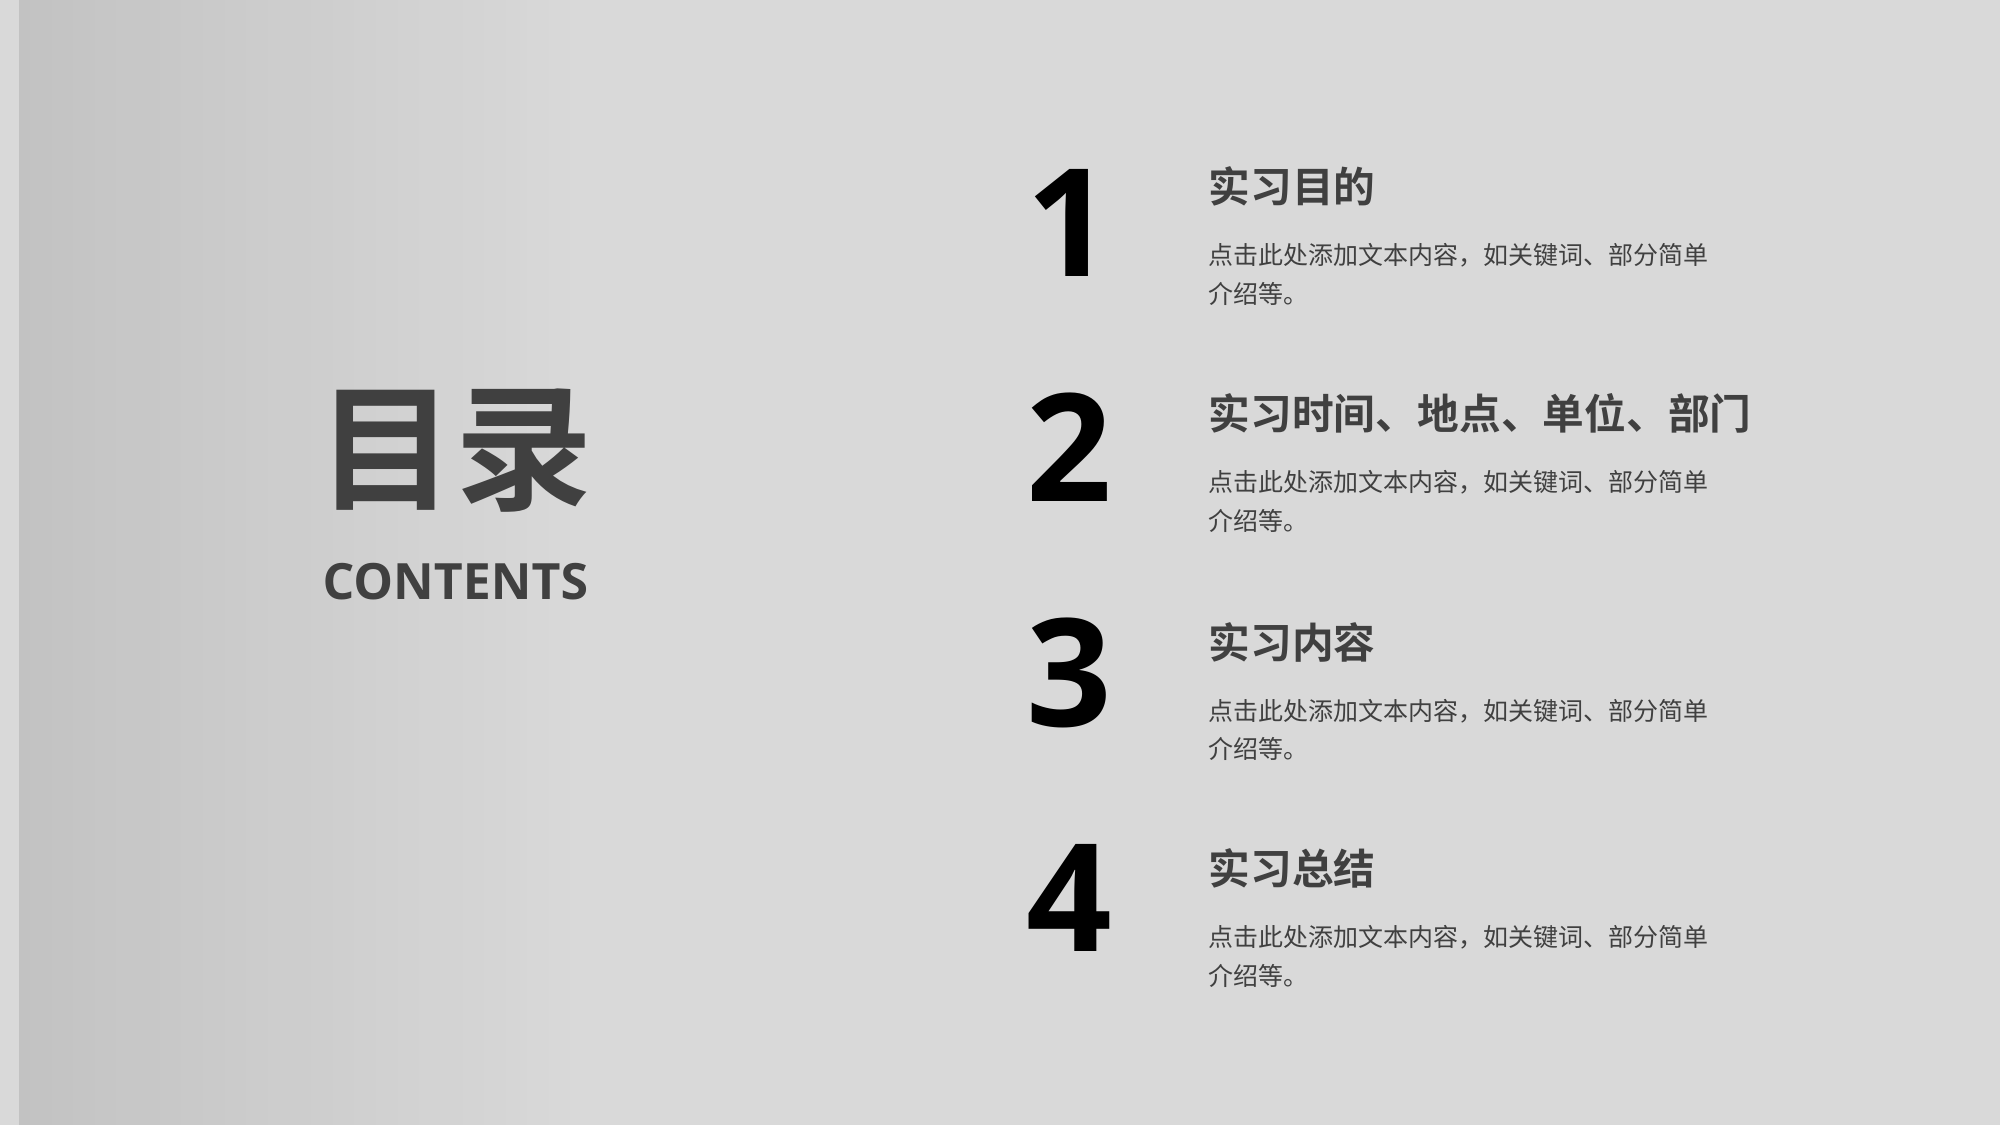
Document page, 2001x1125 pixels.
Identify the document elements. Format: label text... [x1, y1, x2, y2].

list 目录 [279, 361, 632, 548]
list 4 [999, 817, 1139, 989]
list 1 [999, 141, 1139, 313]
list CONTENTS [279, 548, 632, 628]
list 点击此处添加文本内容，如关键词、部分简单介绍等。 [1193, 678, 1749, 743]
list 实习总结 [1193, 837, 1749, 905]
list 3 [999, 592, 1139, 764]
list 点击此处添加文本内容，如关键词、部分简单介绍等。 [1193, 905, 1749, 970]
list 点击此处添加文本内容，如关键词、部分简单介绍等。 [1193, 450, 1749, 515]
list 实习内容 [1193, 610, 1749, 678]
list 实习时间、地点、单位、部门 [1193, 381, 1791, 451]
list 点击此处添加文本内容，如关键词、部分简单介绍等。 [1193, 223, 1749, 288]
list 实习目的 [1193, 155, 1749, 223]
list 2 [999, 367, 1139, 538]
